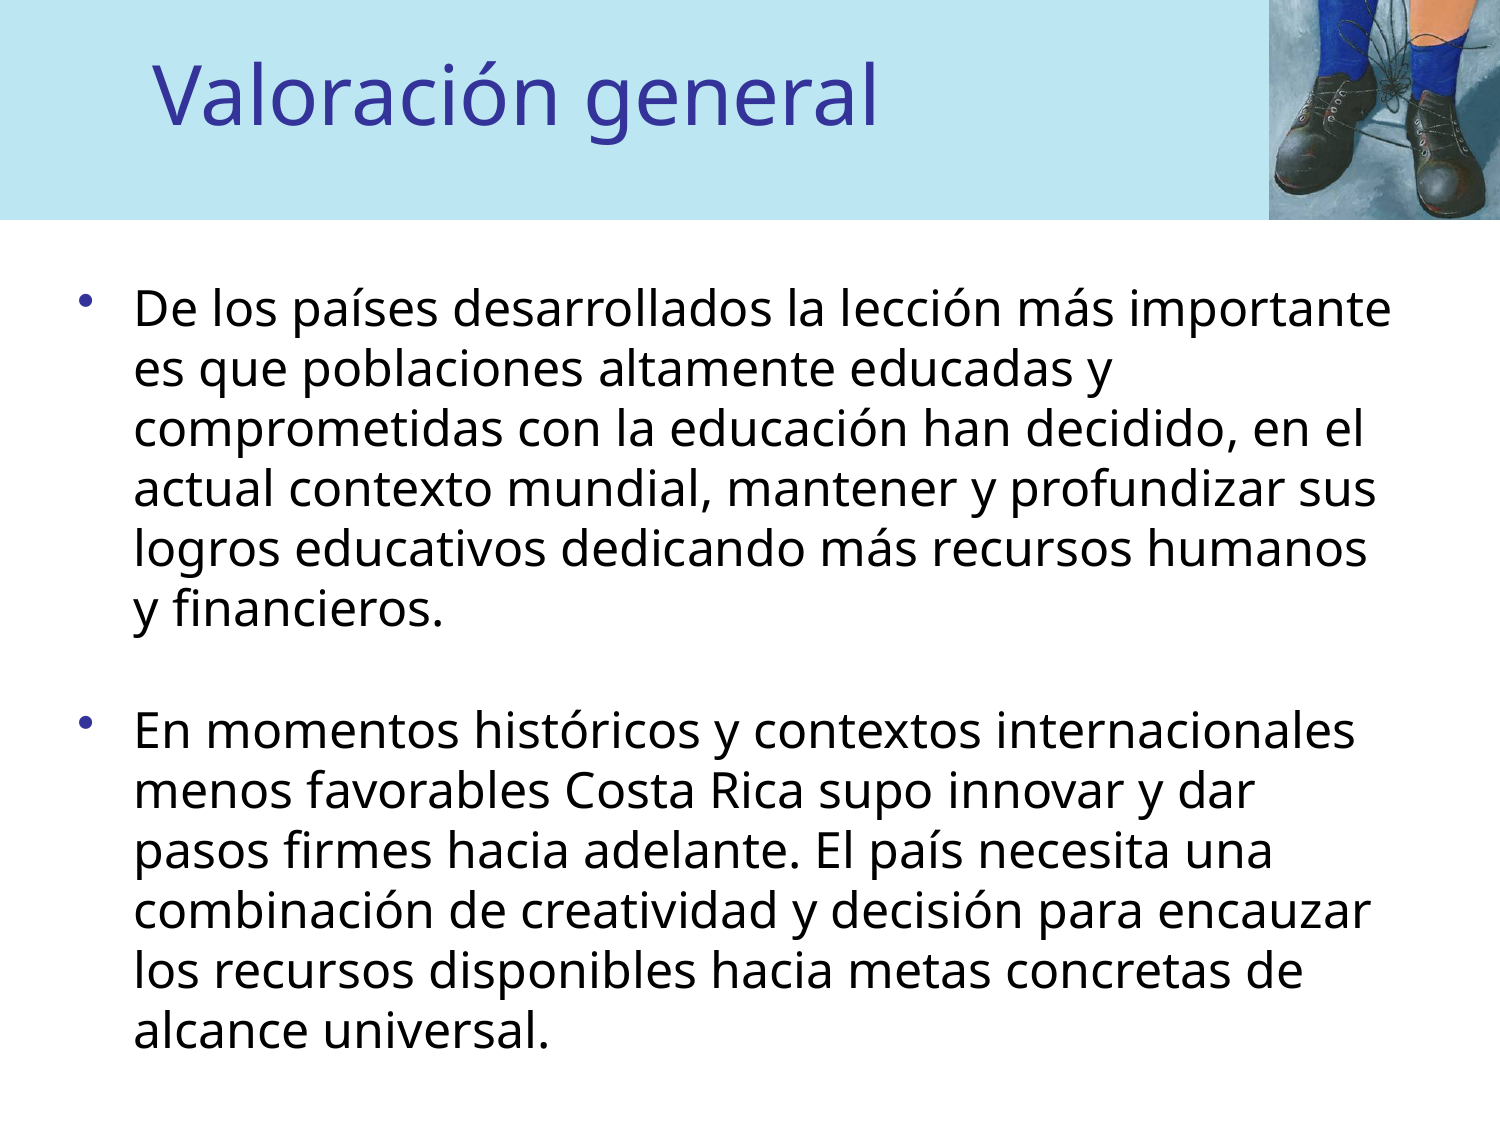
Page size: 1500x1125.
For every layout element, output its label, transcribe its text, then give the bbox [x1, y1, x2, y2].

title Valoración general [137, 0, 1376, 211]
list De los países desarrollados la lección más importante es que poblaciones altamente educadas y comprometidas con la educación han decidido, en el actual contexto mundial, mantener y profundizar sus logros educativos dedicando más recursos humanos y financieros. En momentos históricos y contextos internacionales menos favorables Costa Rica supo innovar y dar pasos firmes hacia adelante. El país necesita una combinación de creatividad y decisión para encauzar los recursos disponibles hacia metas concretas de alcance universal. [62, 268, 1413, 1012]
picture [0, 0, 1500, 220]
